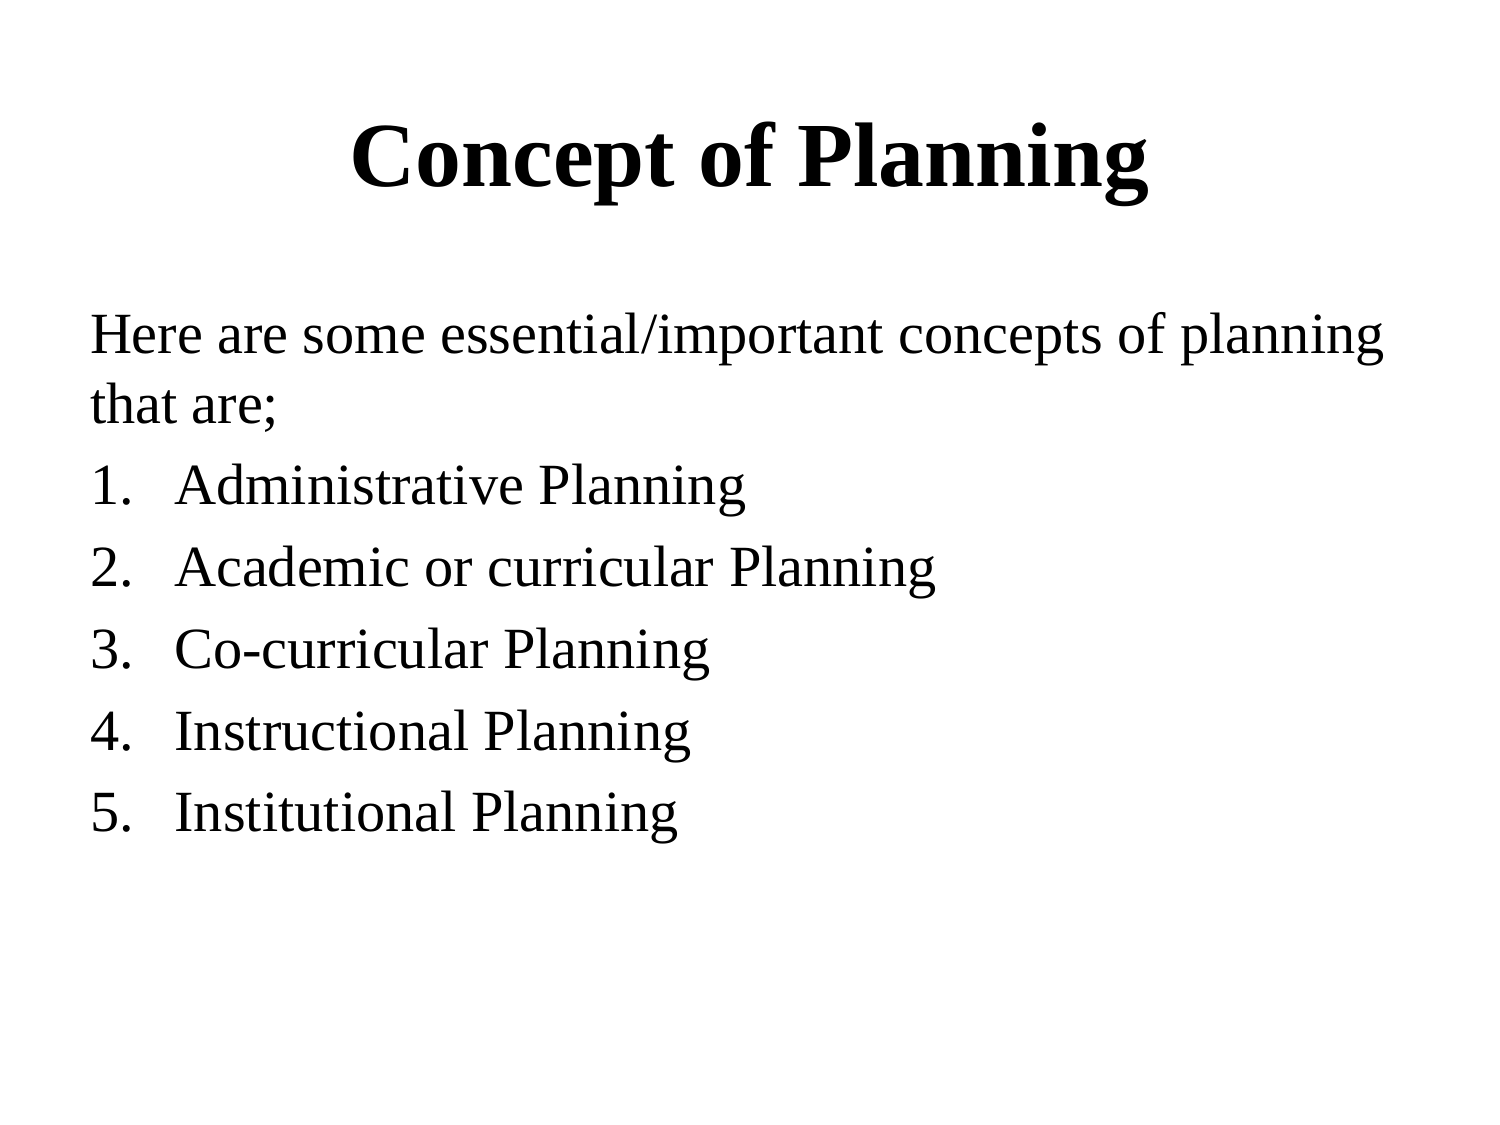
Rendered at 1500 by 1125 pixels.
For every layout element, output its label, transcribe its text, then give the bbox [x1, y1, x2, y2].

title Concept of Planning [112, 37, 1388, 263]
subtitle Here are some essential/important concepts of planning that are; Administrative Planning Academic or curricular Planning Co-curricular Planning Instructional Planning Institutional Planning [75, 287, 1425, 1063]
